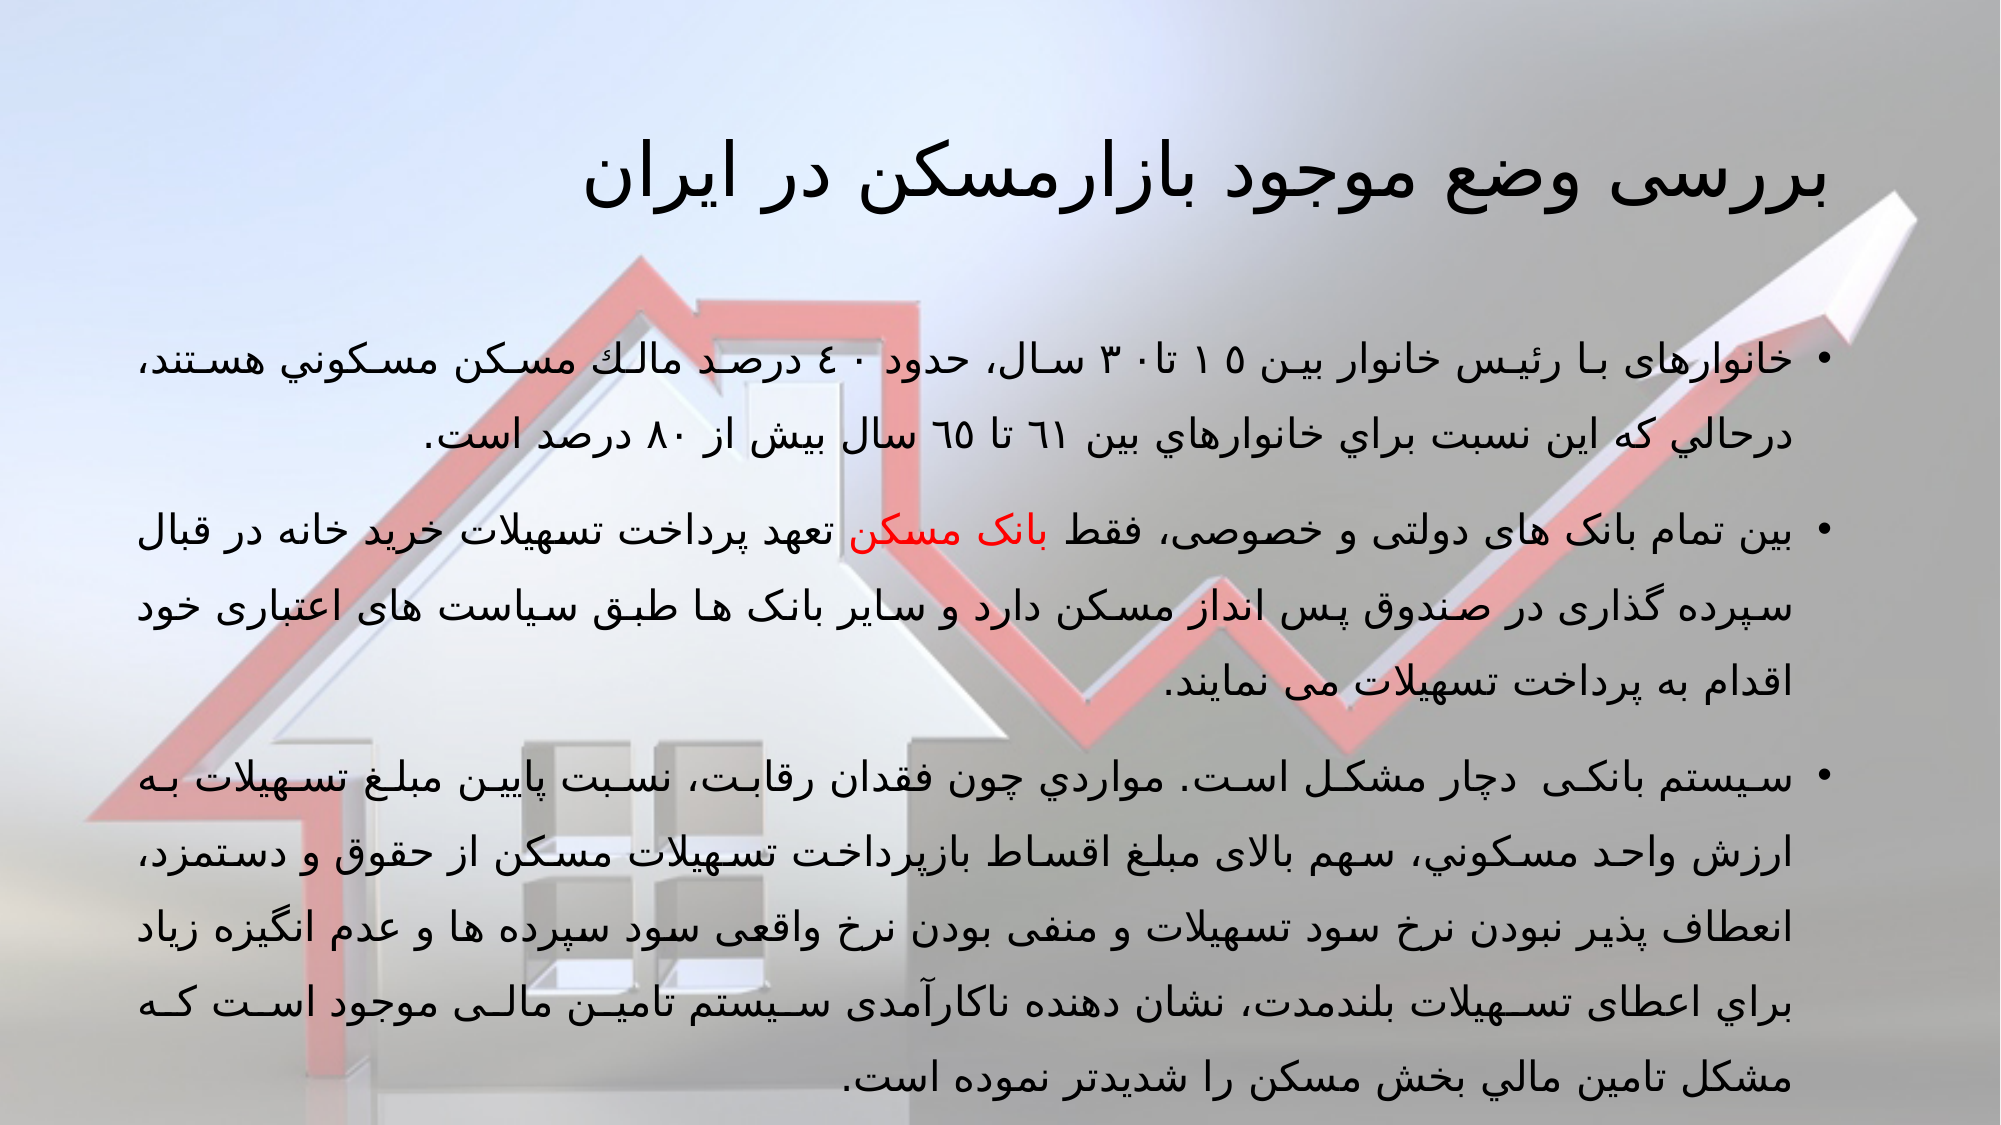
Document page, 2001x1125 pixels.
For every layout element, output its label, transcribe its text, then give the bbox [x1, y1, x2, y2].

list خانوارهای با رئيس خانوار بين ١٥ تا٣٠ سال، حدود ٤٠ درصد مالك مسكن مسكوني هستند، درحالي كه اين نسبت براي خانوارهاي بين ٦١ تا ٦٥ سال بيش از ٨٠ درصد است. بين تمام بانک های دولتی و خصوصی، فقط بانک مسکن تعهد پرداخت تسهيلات خريد خانه در قبال سپرده گذاری در صندوق پس انداز مسکن دارد و ساير بانک ها طبق سياست های اعتباری خود اقدام به پرداخت تسهيلات می نمايند. سيستم بانکی دچار مشکل است. مواردي چون فقدان رقابت، نسبت پايين مبلغ تسهيلات به ارزش واحد مسکوني، سهم بالای مبلغ اقساط بازپرداخت تسهيلات مسکن از حقوق و دستمزد، انعطاف پذير نبودن نرخ سود تسهيلات و منفی بودن نرخ واقعی سود سپرده ها و عدم انگيزه زياد براي اعطای تسهيلات بلندمدت، نشان دهنده ناکارآمدی سيستم تامين مالی موجود است که مشکل تامين مالي بخش مسکن را شديدتر نموده است. [121, 299, 1847, 1125]
picture [0, 0, 2001, 1125]
text_box بررسی وضع موجود بازارمسکن در ایران [121, 114, 1847, 219]
